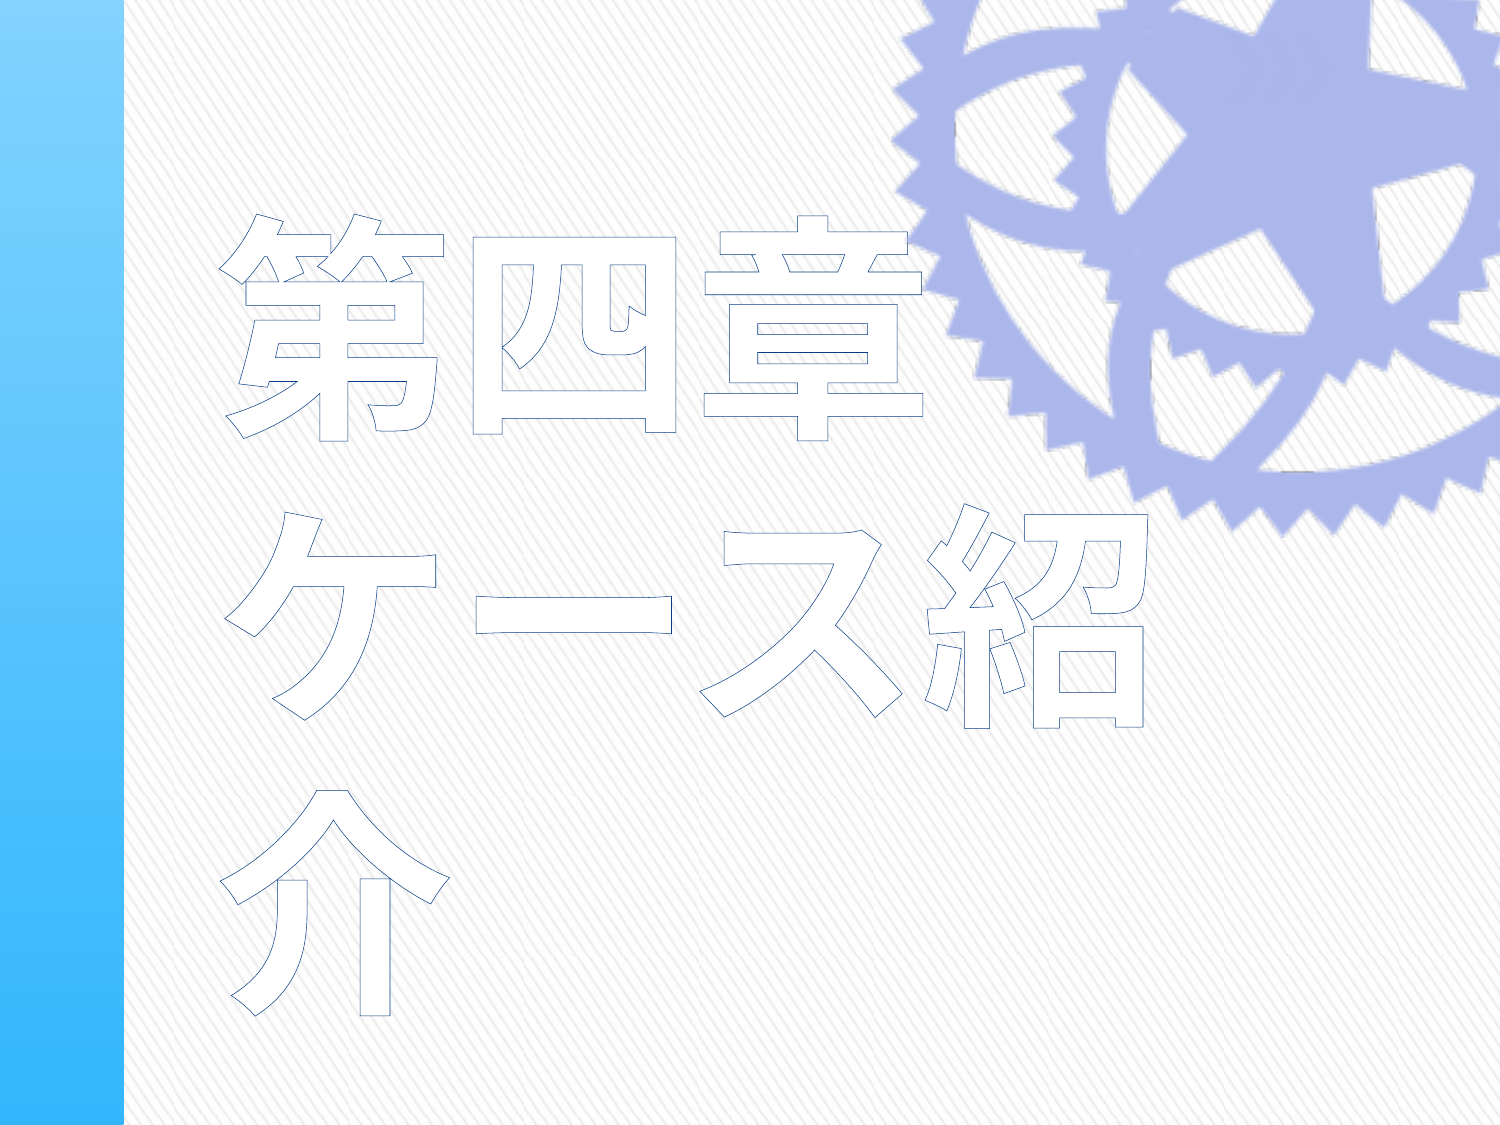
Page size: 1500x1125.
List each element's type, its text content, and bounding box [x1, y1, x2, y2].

picture [891, 0, 1500, 538]
title 第四章ケース紹介 [199, 207, 1387, 1050]
